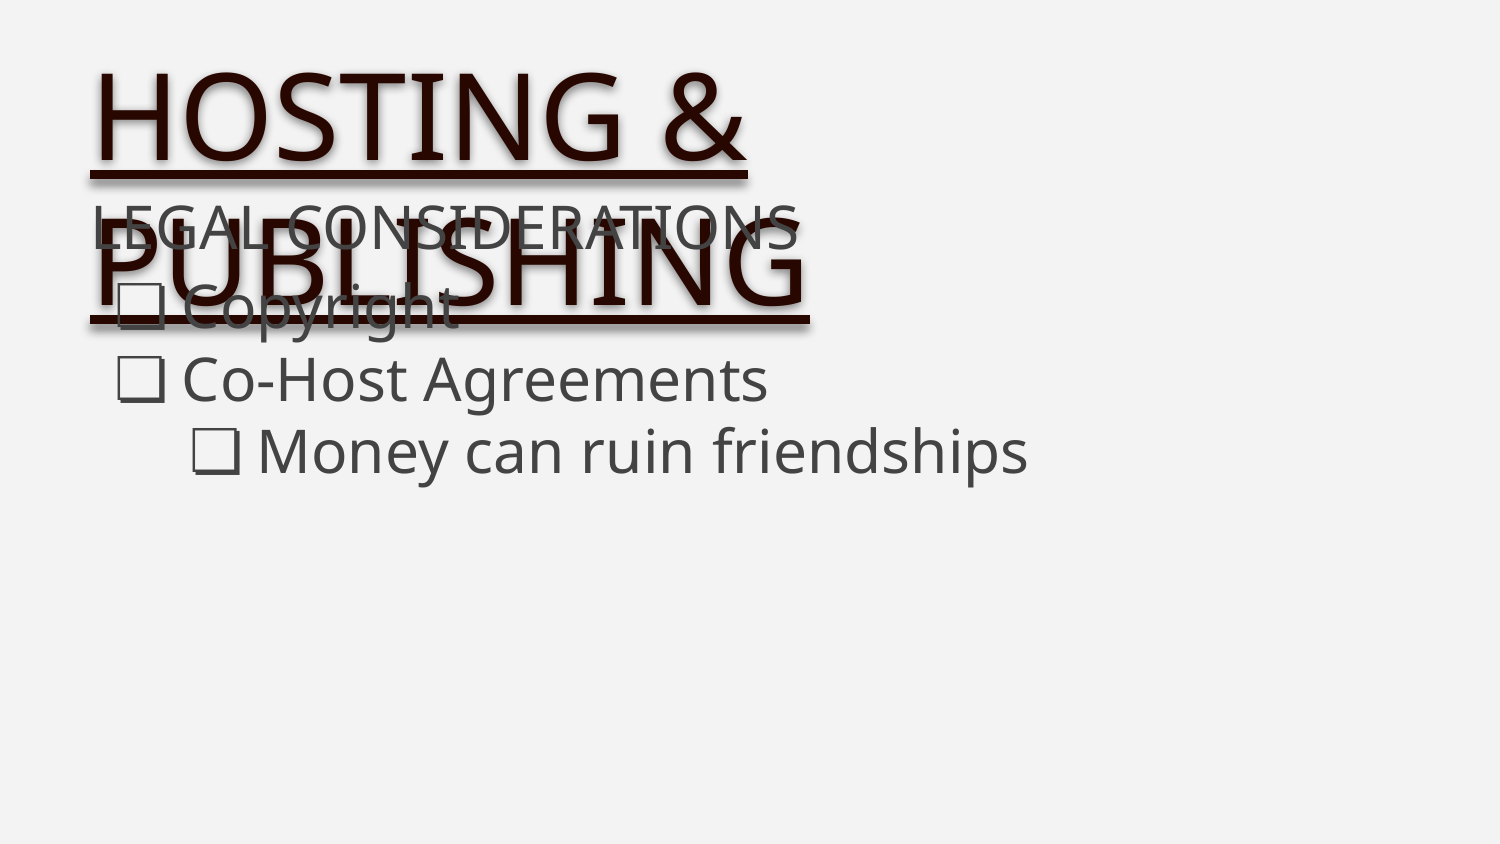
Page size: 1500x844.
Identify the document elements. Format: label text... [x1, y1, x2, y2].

text_box HOSTING & PUBLISHING [75, 24, 1425, 174]
text_box LEGAL CONSIDERATIONS [75, 174, 1425, 247]
text_box Copyright Co-Host Agreements Money can ruin friendships [91, 253, 1425, 844]
